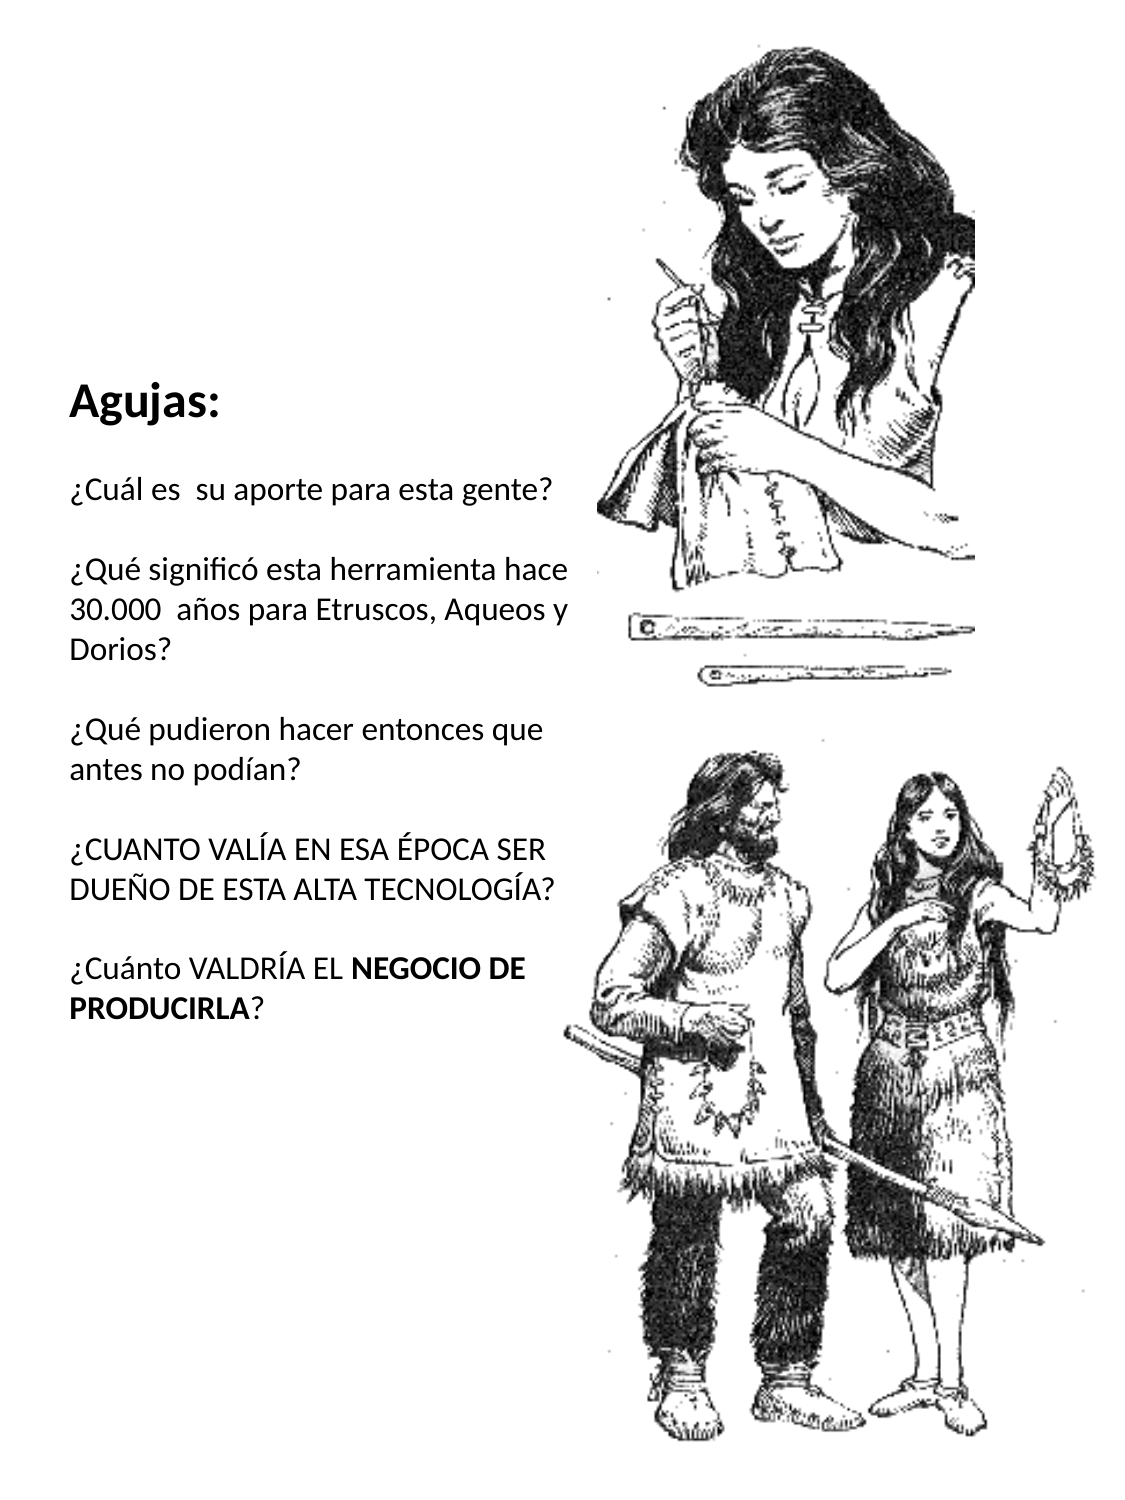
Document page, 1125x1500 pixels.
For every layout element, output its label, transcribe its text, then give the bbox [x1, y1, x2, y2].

picture [597, 41, 975, 703]
text_box Agujas: ¿Cuál es su aporte para esta gente? ¿Qué significó esta herramienta hace 30.000 años para Etruscos, Aqueos y Dorios? ¿Qué pudieron hacer entonces que antes no podían? ¿CUANTO VALÍA EN ESA ÉPOCA SER DUEÑO DE ESTA ALTA TECNOLOGÍA? ¿Cuánto VALDRÍA EL NEGOCIO DE PRODUCIRLA? [54, 360, 598, 1074]
picture [560, 726, 1099, 1453]
